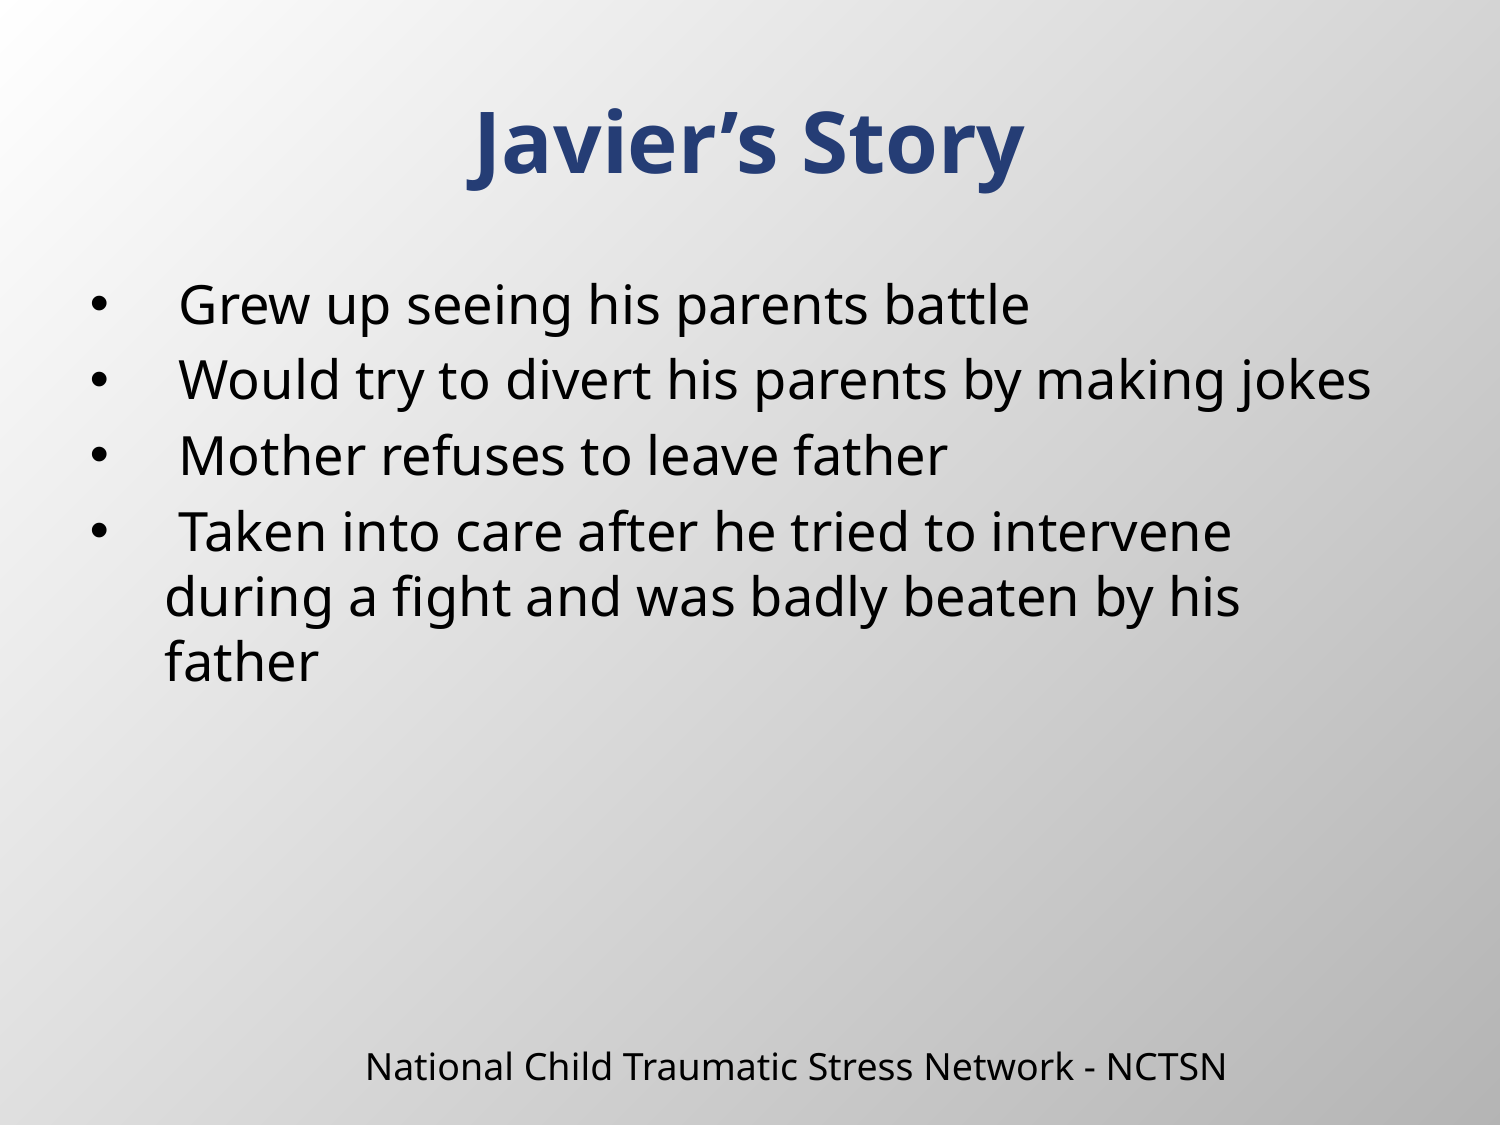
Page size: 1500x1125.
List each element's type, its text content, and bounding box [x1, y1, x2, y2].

list Grew up seeing his parents battle Would try to divert his parents by making jokes Mother refuses to leave father Taken into care after he tried to intervene during a fight and was badly beaten by his father [75, 262, 1425, 1035]
text_box National Child Traumatic Stress Network - NCTSN [349, 1035, 1457, 1096]
title Javier’s Story [75, 45, 1425, 233]
